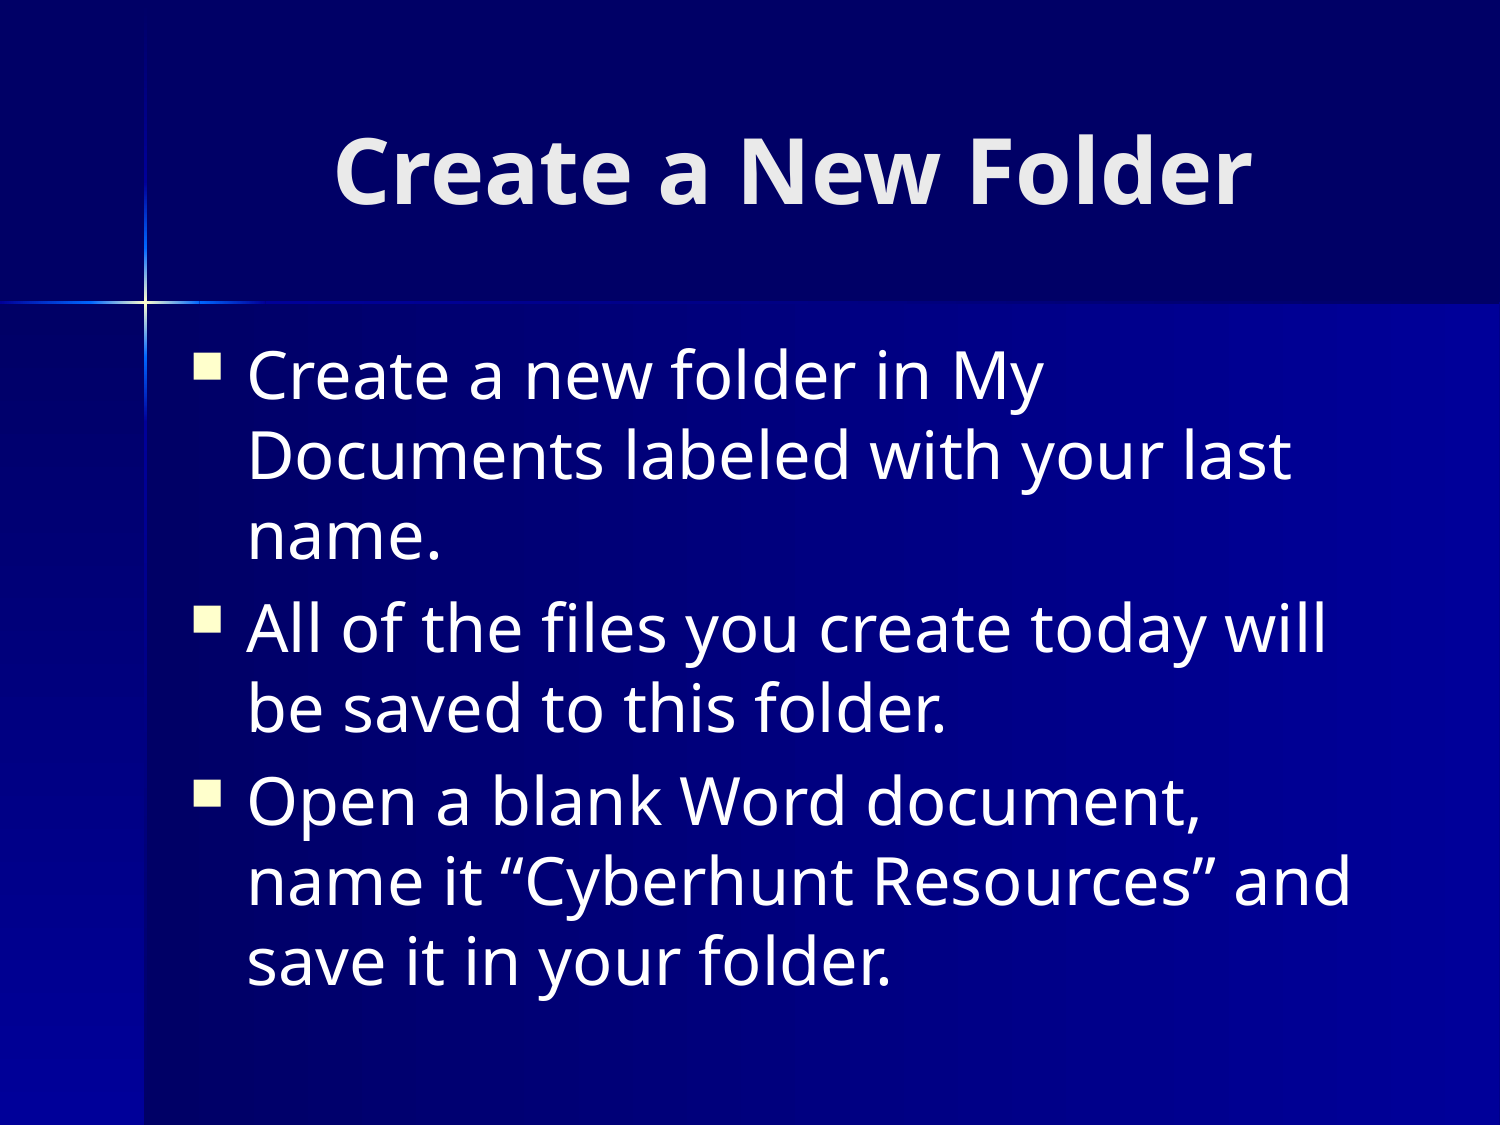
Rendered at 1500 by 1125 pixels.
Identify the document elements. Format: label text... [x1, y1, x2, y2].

title Create a New Folder [174, 49, 1413, 286]
list Create a new folder in My Documents labeled with your last name. All of the files you create today will be saved to this folder. Open a blank Word document, name it “Cyberhunt Resources” and save it in your folder. [174, 324, 1413, 1001]
